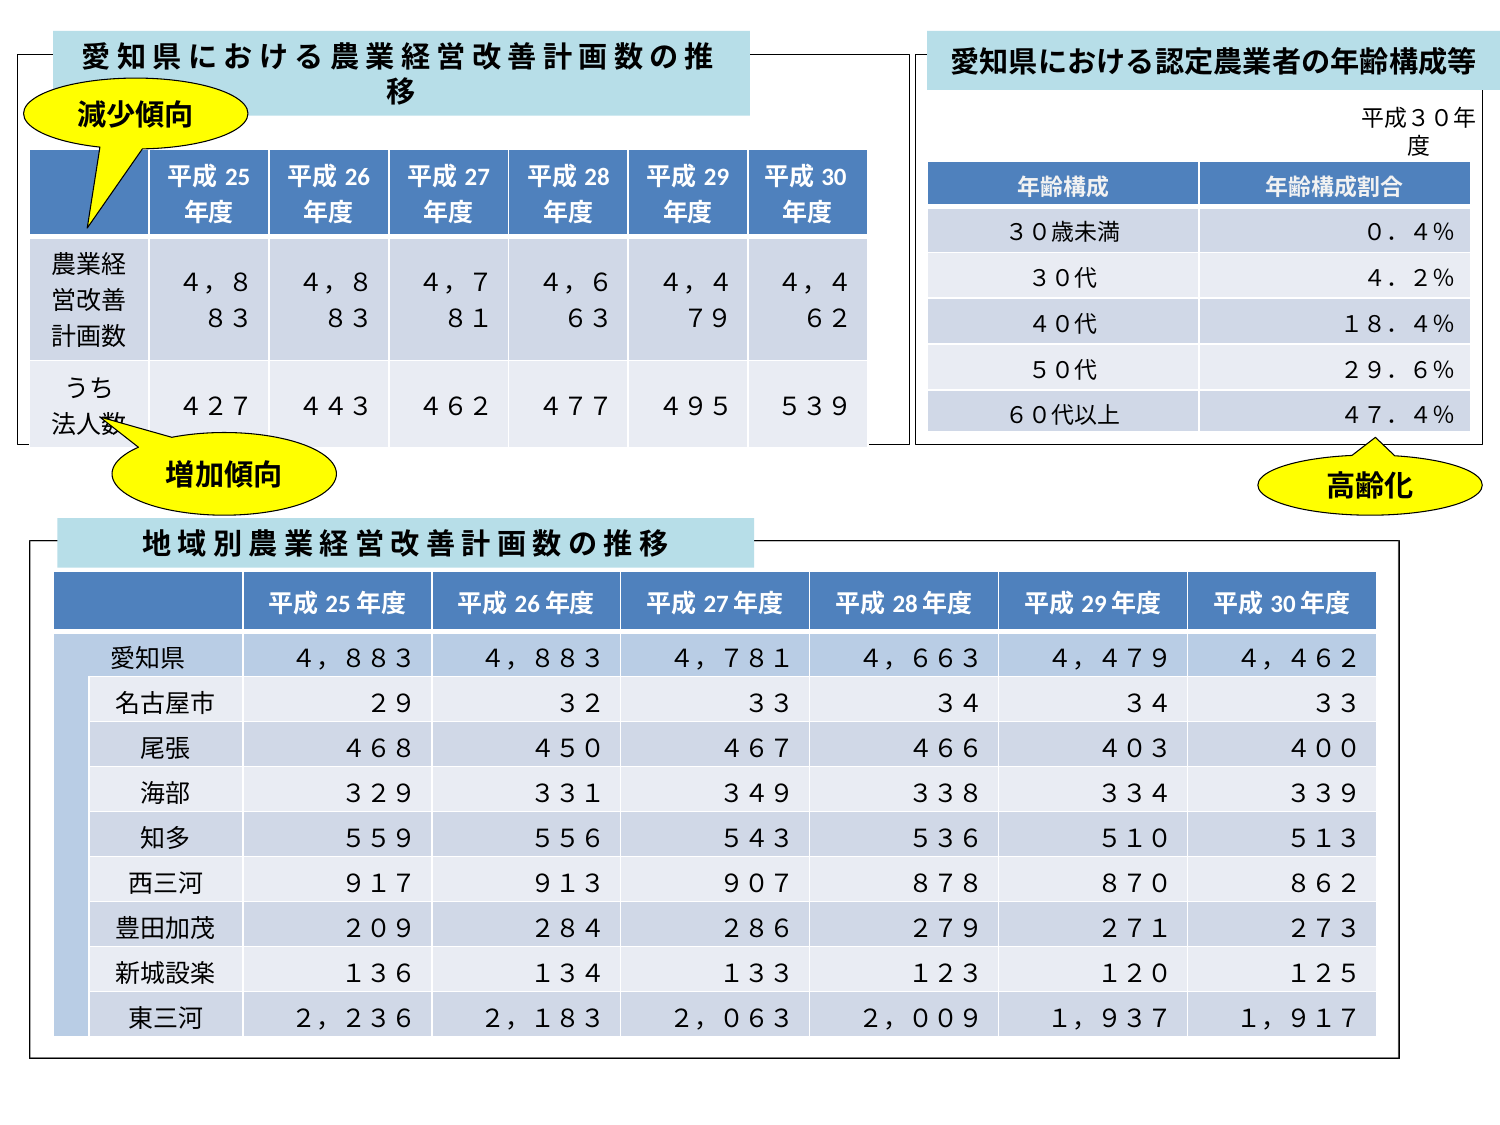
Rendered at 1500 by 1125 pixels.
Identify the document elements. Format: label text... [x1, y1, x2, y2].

table_header 平成26 年度 [270, 150, 388, 234]
table_cell ３０代 [928, 253, 1198, 297]
table_cell ５３９ [749, 361, 867, 447]
table_header 平成27 年度 [390, 150, 508, 234]
table_cell ４，６６３ [509, 239, 627, 360]
table_cell ４，８８３ [150, 239, 268, 360]
table_cell うち 法人数 [30, 361, 148, 447]
text_box 減少傾向 [21, 75, 251, 231]
table_cell ２９．６％ [1200, 345, 1470, 389]
table_header [30, 150, 148, 234]
text_box 愛知県における認定農業者の年齢構成等 [925, 29, 1500, 92]
table_cell ４７７ [509, 361, 627, 447]
table_cell ４，８８３ [270, 239, 388, 360]
table_cell ４４３ [270, 361, 388, 447]
table_cell ０．４％ [1200, 209, 1470, 252]
table_header 年齢構成割合 [1200, 162, 1470, 204]
text_box 愛知県における農業経営改善計画数の推移 [53, 30, 750, 116]
table_cell 農業経営改善計画数 [30, 239, 148, 360]
picture [29, 540, 1400, 1059]
text_box 地域別農業経営改善計画数の推移 [57, 518, 755, 539]
text_box [16, 52, 83, 446]
table_header 平成28 年度 [509, 150, 627, 234]
table_cell ４．２％ [1200, 253, 1470, 297]
table_header 平成29 年度 [629, 150, 747, 234]
table_header 年齢構成 [928, 162, 1198, 204]
table_header 平成25 年度 [150, 150, 268, 234]
text_box 増加傾向 [97, 414, 339, 518]
table_cell ５０代 [928, 345, 1198, 389]
table_cell ４，４６２ [749, 239, 867, 360]
table_cell ４９５ [629, 361, 747, 447]
table_cell １８．４％ [1200, 299, 1470, 343]
table_cell ４６２ [390, 361, 508, 447]
text_box 平成３０年度 [1336, 100, 1500, 163]
table_cell ４２７ [150, 361, 268, 434]
text_box [189, 52, 912, 446]
table_cell ４０代 [928, 299, 1198, 343]
text_box [913, 52, 1484, 446]
text_box 高齢化 [1255, 435, 1485, 518]
table_cell ４，４７９ [629, 239, 747, 360]
table_cell ４，７８１ [390, 239, 508, 360]
table_cell ６０代以上 [928, 391, 1198, 431]
table_header 平成30年度 [749, 150, 867, 234]
table_cell ３０歳未満 [928, 209, 1198, 252]
table_cell ４７．４％ [1200, 391, 1470, 431]
